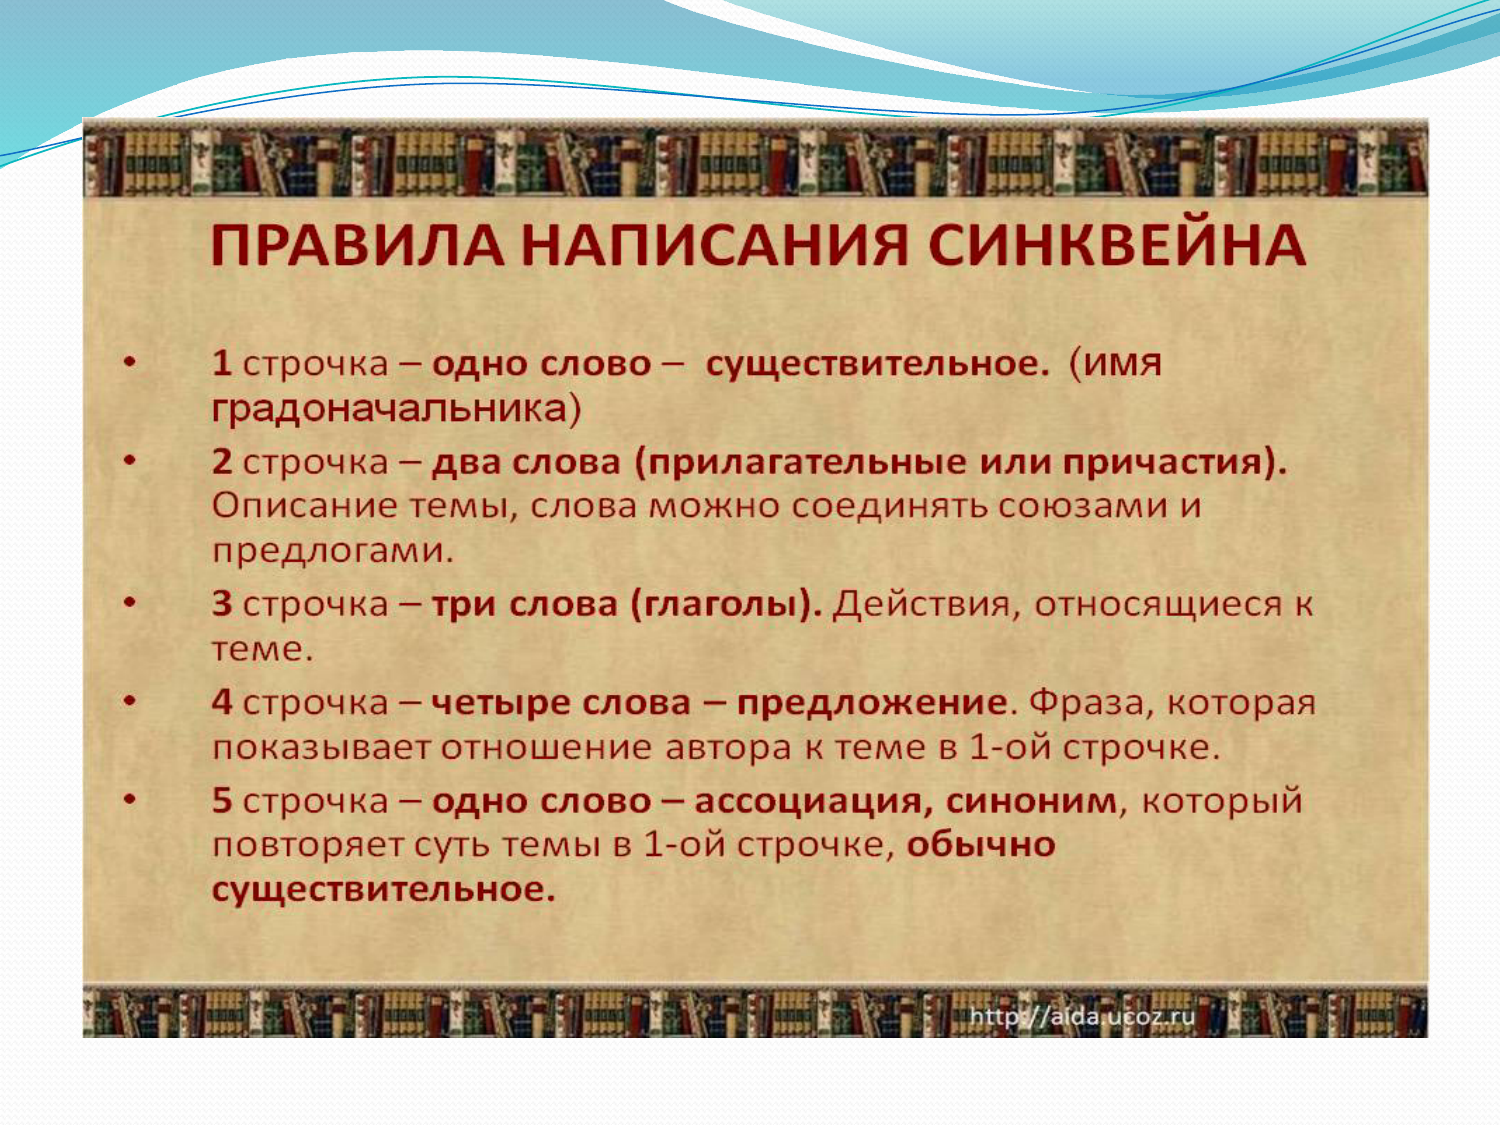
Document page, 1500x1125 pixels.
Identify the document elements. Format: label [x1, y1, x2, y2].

list [81, 116, 1430, 1038]
